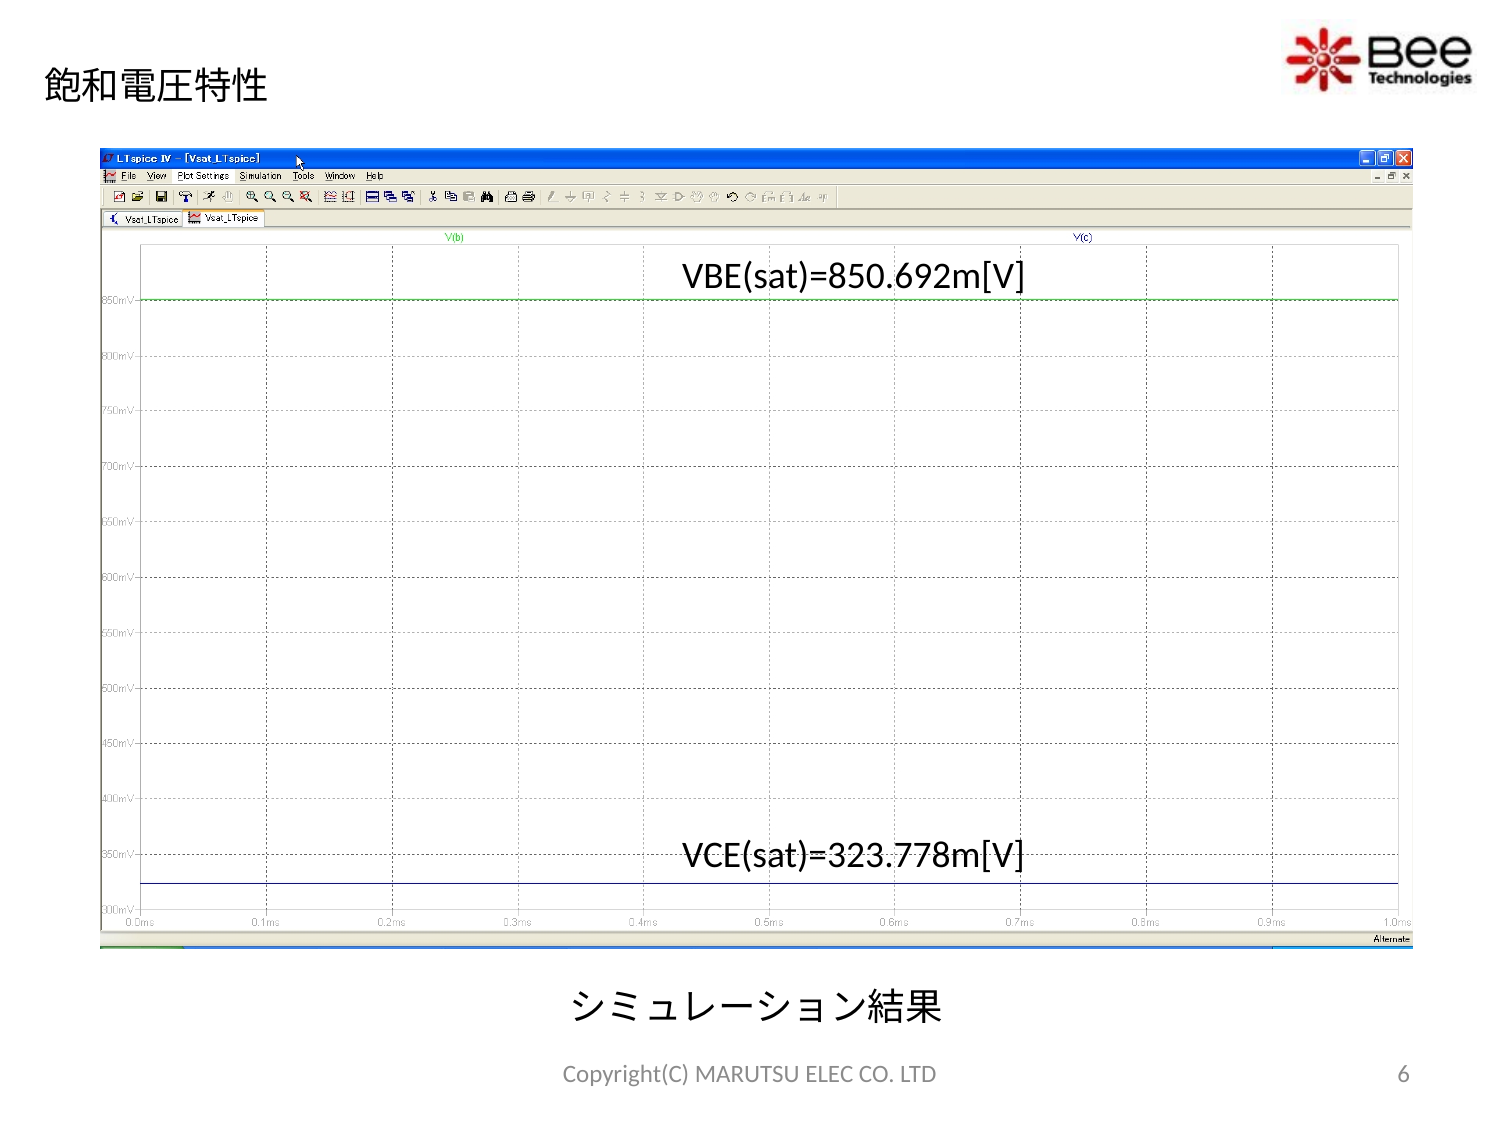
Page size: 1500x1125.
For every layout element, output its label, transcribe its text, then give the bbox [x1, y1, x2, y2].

text_box 飽和電圧特性 [29, 54, 621, 115]
picture [1281, 18, 1478, 101]
picture [100, 148, 1413, 949]
footer Copyright(C) MARUTSU ELEC CO. LTD [512, 1042, 988, 1103]
text_box シミュレーション結果 [537, 975, 975, 1036]
slide_number 6 [1074, 1042, 1425, 1103]
